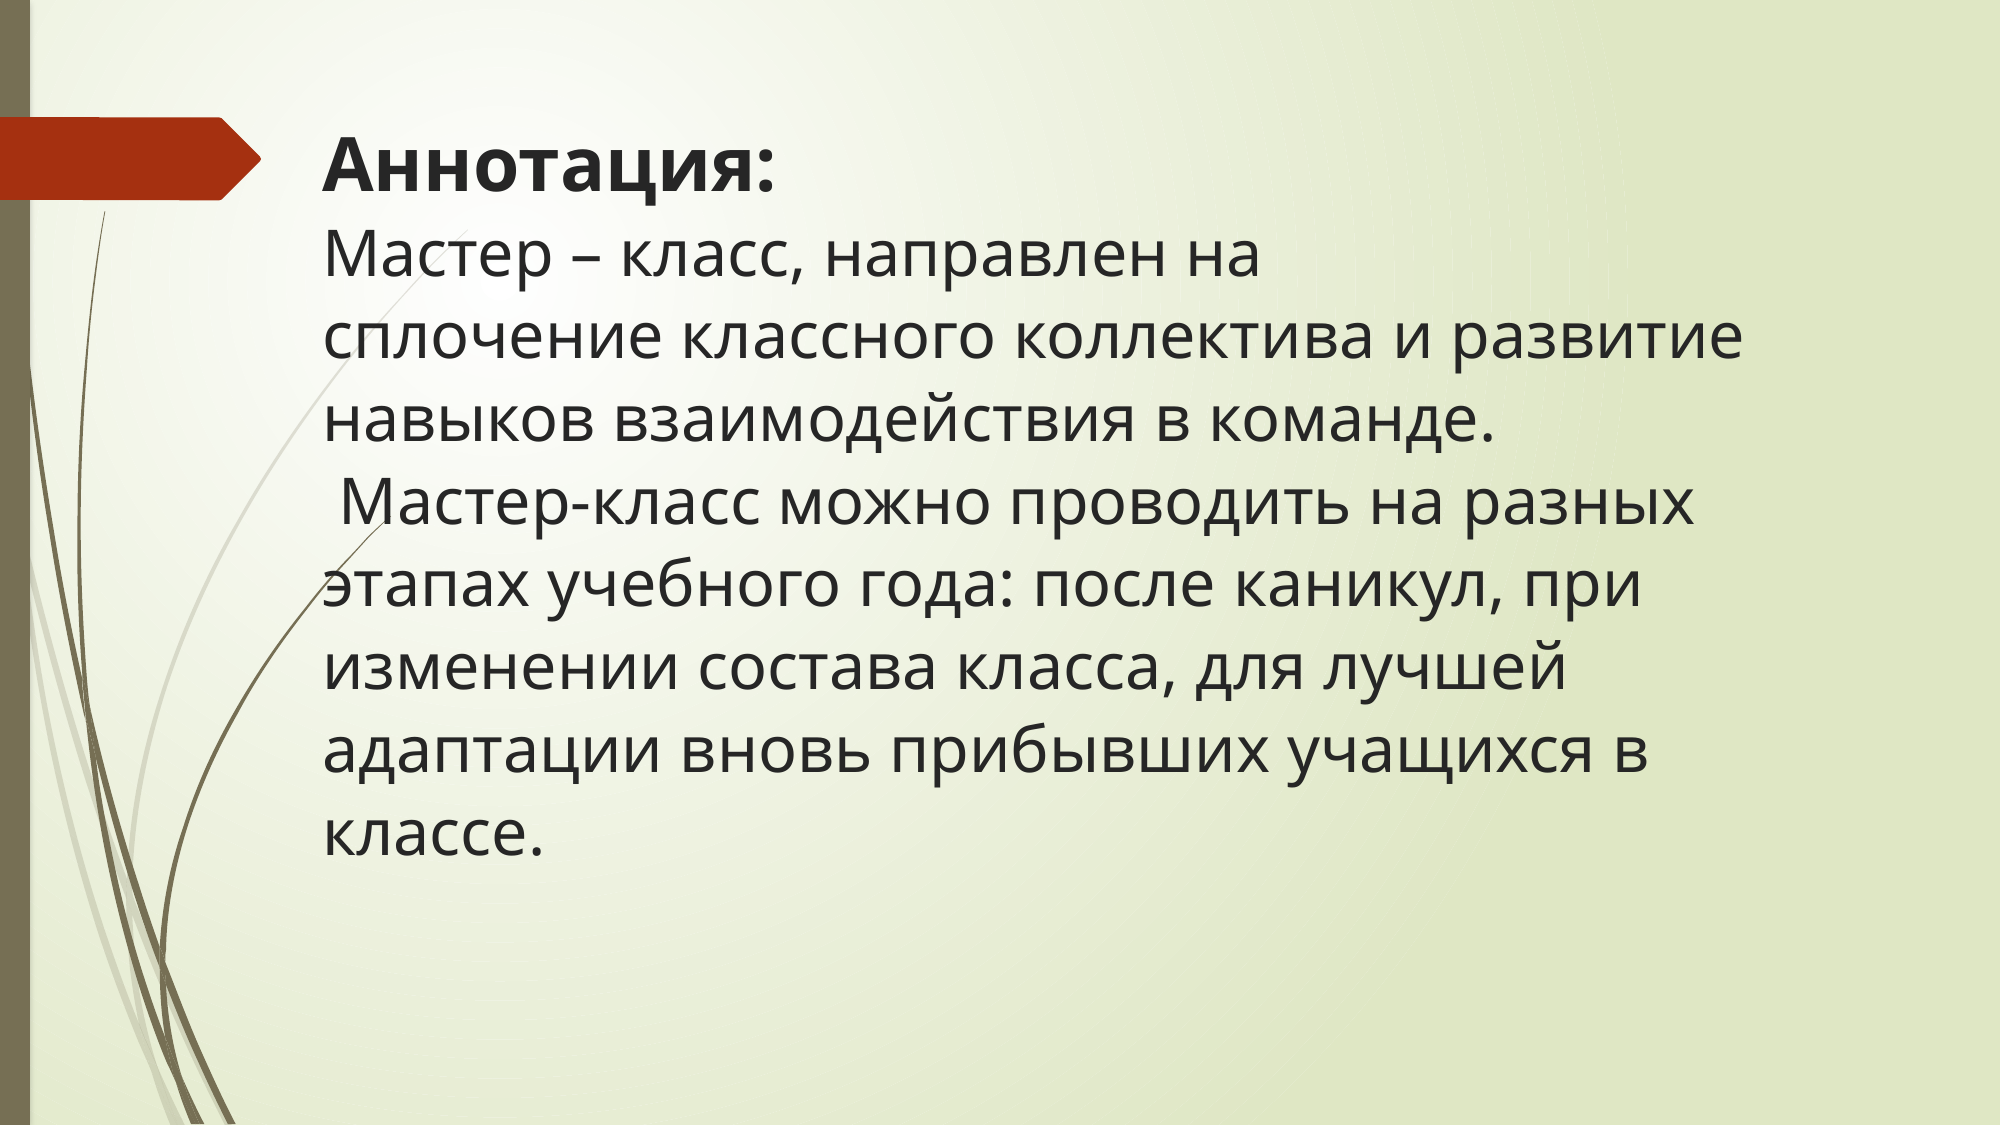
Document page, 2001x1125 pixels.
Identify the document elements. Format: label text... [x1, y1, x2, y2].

title Аннотация: Мастер – класс, направлен на сплочение классного коллектива и развитие навыков взаимодействия в команде. Мастер-класс можно проводить на разных этапах учебного года: после каникул, при изменении состава класса, для лучшей адаптации вновь прибывших учащихся в классе. [307, 102, 1888, 976]
